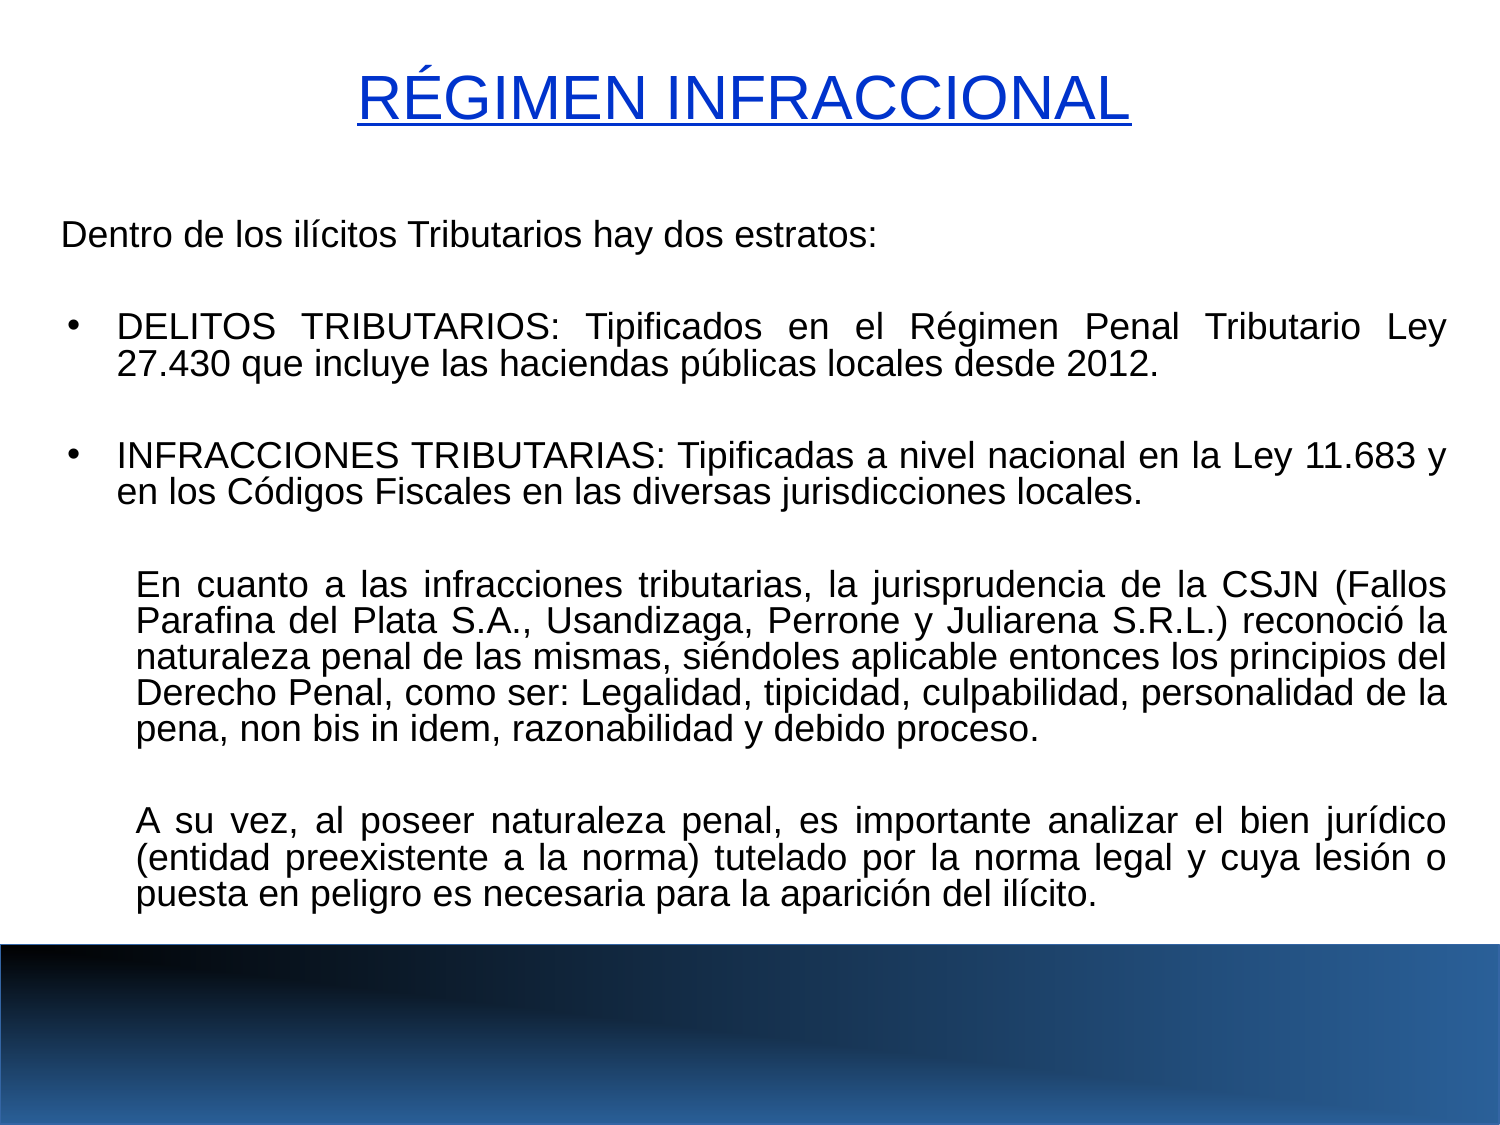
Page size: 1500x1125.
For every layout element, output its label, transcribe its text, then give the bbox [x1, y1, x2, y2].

text_box RÉGIMEN INFRACCIONAL [64, 42, 1425, 146]
text_box [0, 944, 1500, 1125]
text_box Dentro de los ilícitos Tributarios hay dos estratos: DELITOS TRIBUTARIOS: Tipificados en el Régimen Penal Tributario Ley 27.430 que incluye las haciendas públicas locales desde 2012. INFRACCIONES TRIBUTARIAS: Tipificadas a nivel nacional en la Ley 11.683 y en los Códigos Fiscales en las diversas jurisdicciones locales. En cuanto a las infracciones tributarias, la jurisprudencia de la CSJN (Fallos Parafina del Plata S.A., Usandizaga, Perrone y Juliarena S.R.L.) reconoció la naturaleza penal de las mismas, siéndoles aplicable entonces los principios del Derecho Penal, como ser: Legalidad, tipicidad, culpabilidad, personalidad de la pena, non bis in idem, razonabilidad y debido proceso. A su vez, al poseer naturaleza penal, es importante analizar el bien jurídico (entidad preexistente a la norma) tutelado por la norma legal y cuya lesión o puesta en peligro es necesaria para la aparición del ilícito. [45, 155, 1463, 929]
